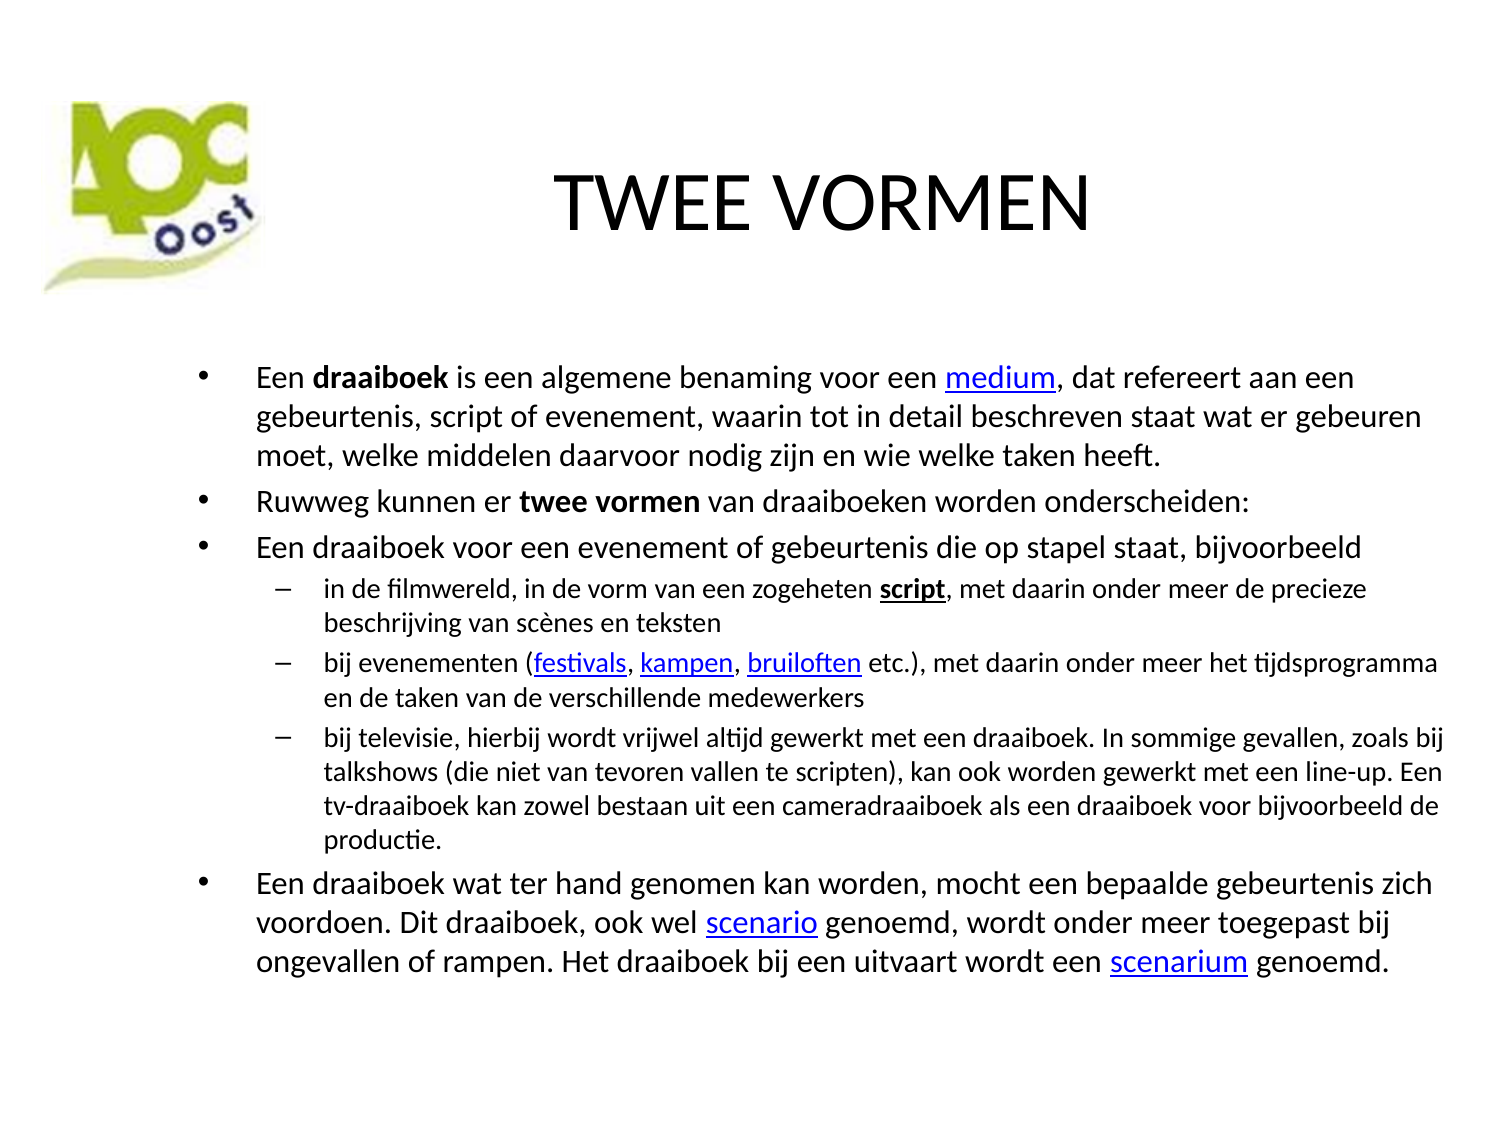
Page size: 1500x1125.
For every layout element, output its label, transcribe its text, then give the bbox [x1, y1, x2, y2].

title TWEE VORMEN [272, 137, 1412, 256]
list Een draaiboek is een algemene benaming voor een medium, dat refereert aan een gebeurtenis, script of evenement, waarin tot in detail beschreven staat wat er gebeuren moet, welke middelen daarvoor nodig zijn en wie welke taken heeft. Ruwweg kunnen er twee vormen van draaiboeken worden onderscheiden: Een draaiboek voor een evenement of gebeurtenis die op stapel staat, bijvoorbeeld in de filmwereld, in de vorm van een zogeheten script, met daarin onder meer de precieze beschrijving van scènes en teksten bij evenementen (festivals, kampen, bruiloften etc.), met daarin onder meer het tijdsprogramma en de taken van de verschillende medewerkers bij televisie, hierbij wordt vrijwel altijd gewerkt met een draaiboek. In sommige gevallen, zoals bij talkshows (die niet van tevoren vallen te scripten), kan ook worden gewerkt met een line-up. Een tv-draaiboek kan zowel bestaan uit een cameradraaiboek als een draaiboek voor bijvoorbeeld de productie. Een draaiboek wat ter hand genomen kan worden, mocht een bepaalde gebeurtenis zich voordoen. Dit draaiboek, ook wel scenario genoemd, wordt onder meer toegepast bij ongevallen of rampen. Het draaiboek bij een uitvaart wordt een scenarium genoemd. [183, 302, 1477, 1000]
picture [40, 101, 267, 296]
